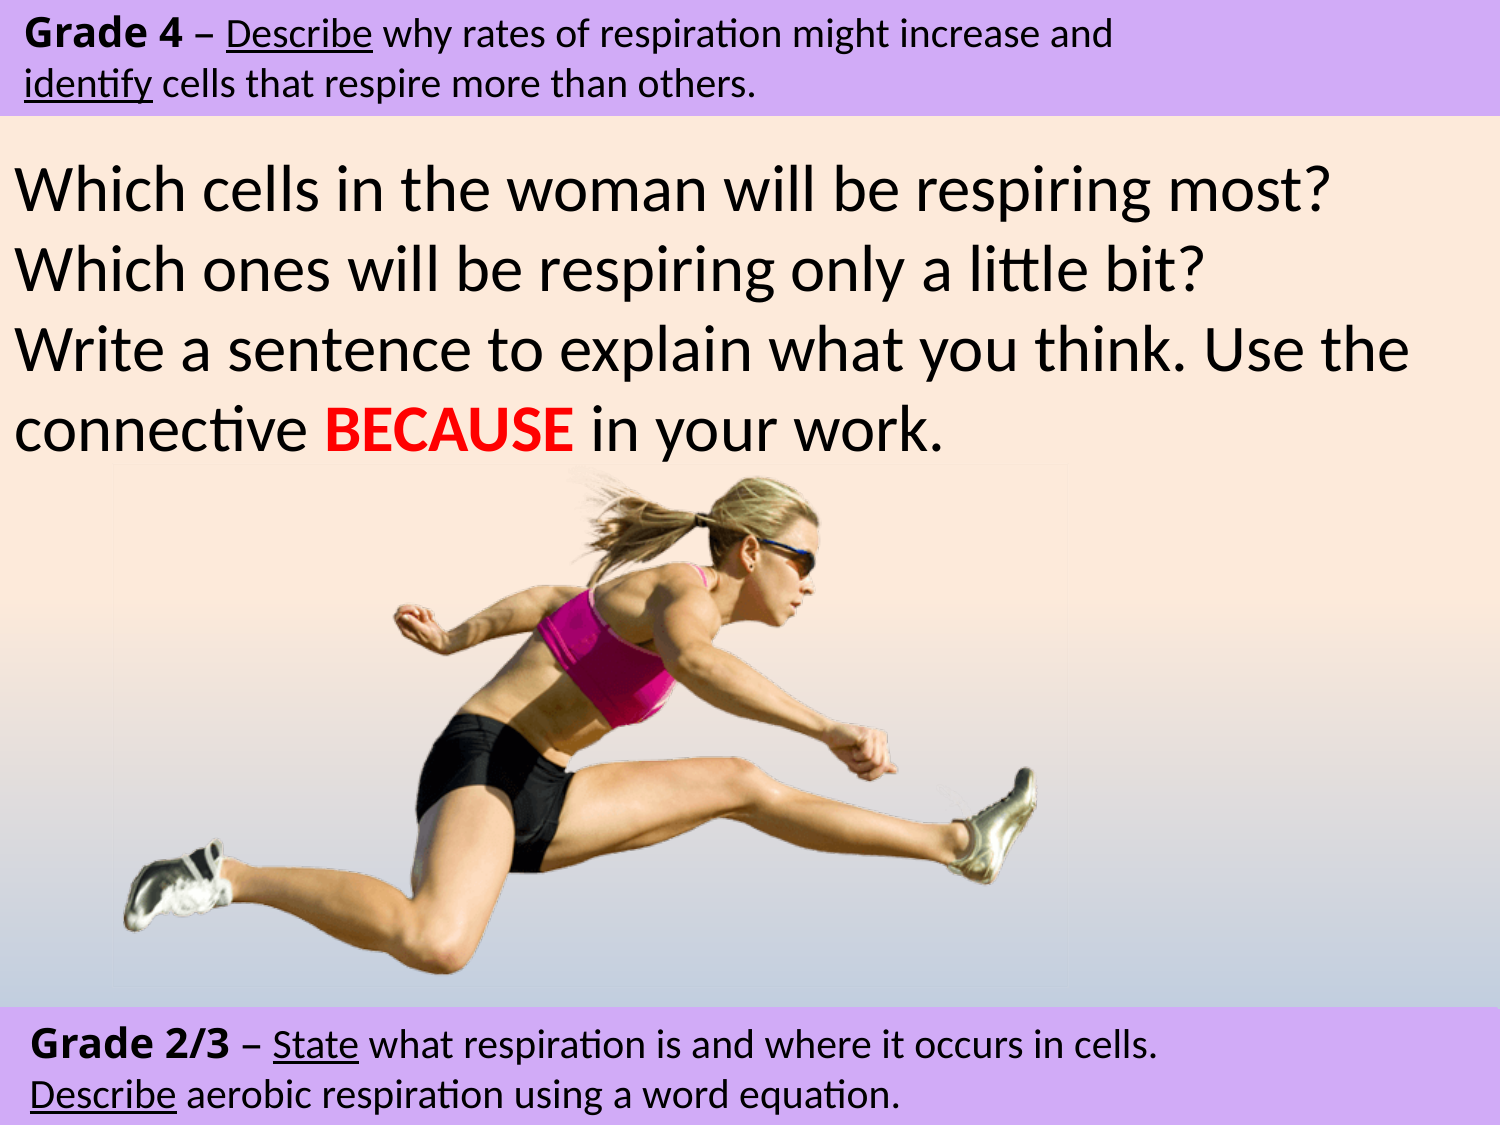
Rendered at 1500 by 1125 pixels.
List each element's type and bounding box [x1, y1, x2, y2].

text_box [0, 0, 4, 116]
text_box [8, 0, 1500, 1125]
